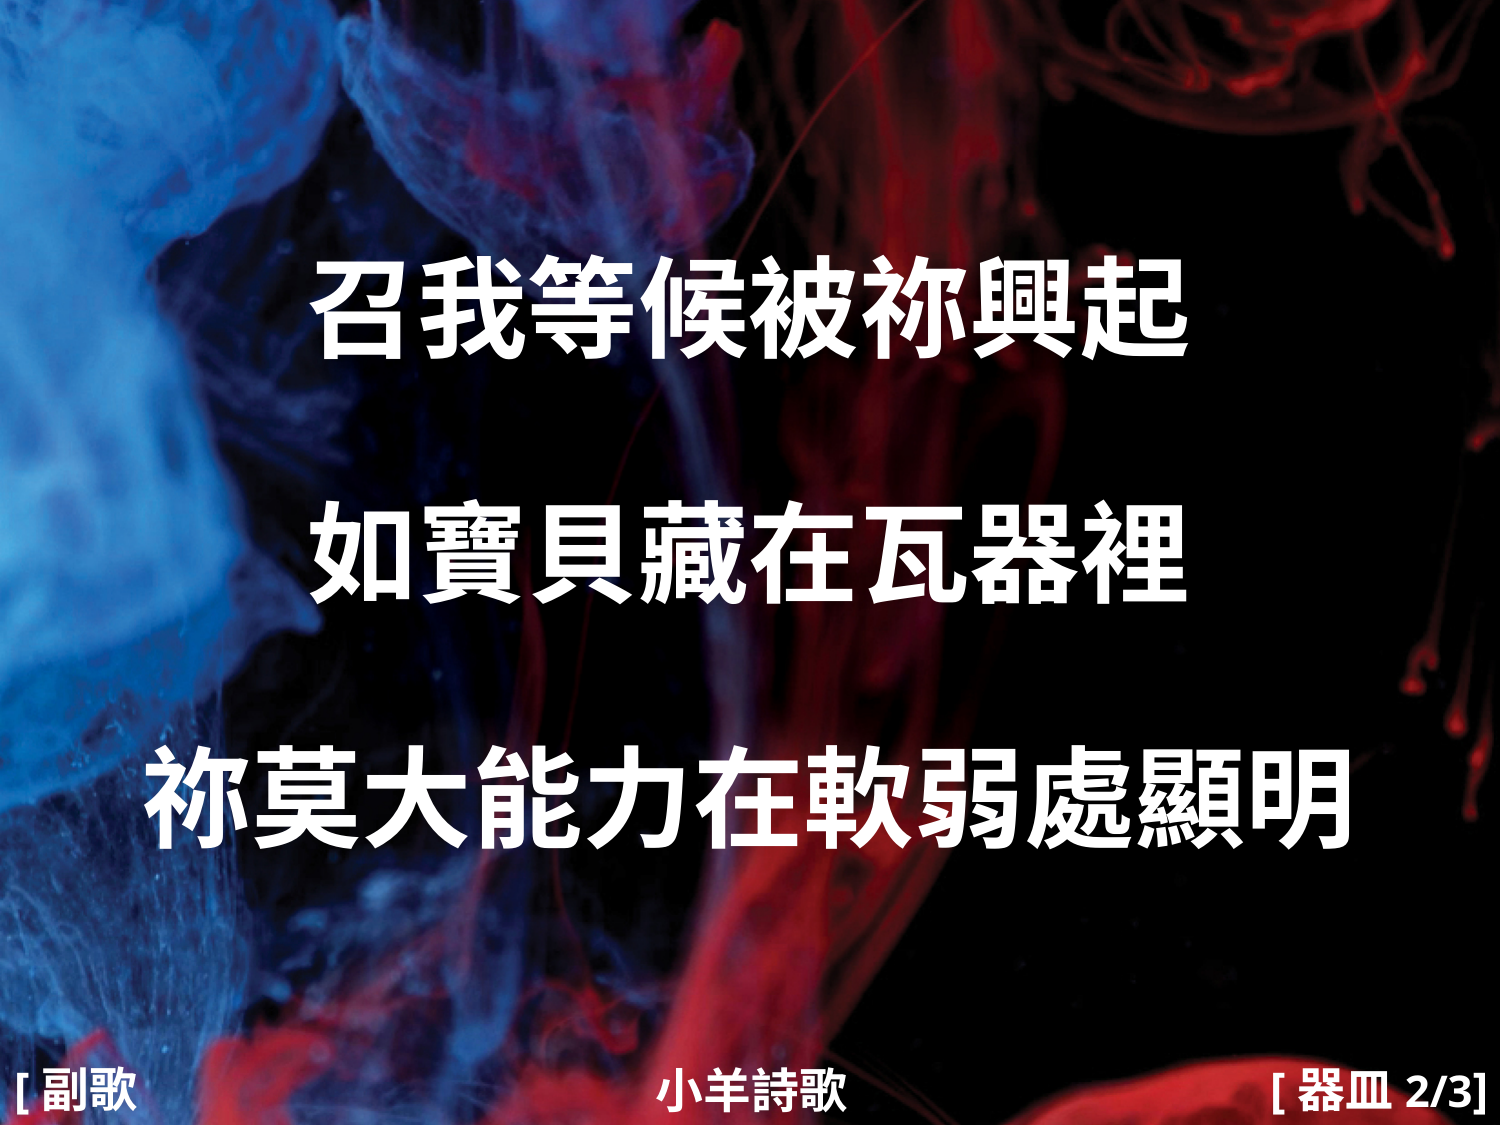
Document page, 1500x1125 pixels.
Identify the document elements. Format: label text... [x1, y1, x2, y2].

picture [0, 0, 1500, 1053]
text_box [器皿2/3] [1219, 1052, 1500, 1125]
text_box 召我等候被祢興起 如寶貝藏在瓦器裡 祢莫大能力在軟弱處顯明 [0, 231, 1499, 931]
text_box [副歌1] [0, 1051, 205, 1125]
subtitle 小羊詩歌 [205, 1053, 1219, 1125]
